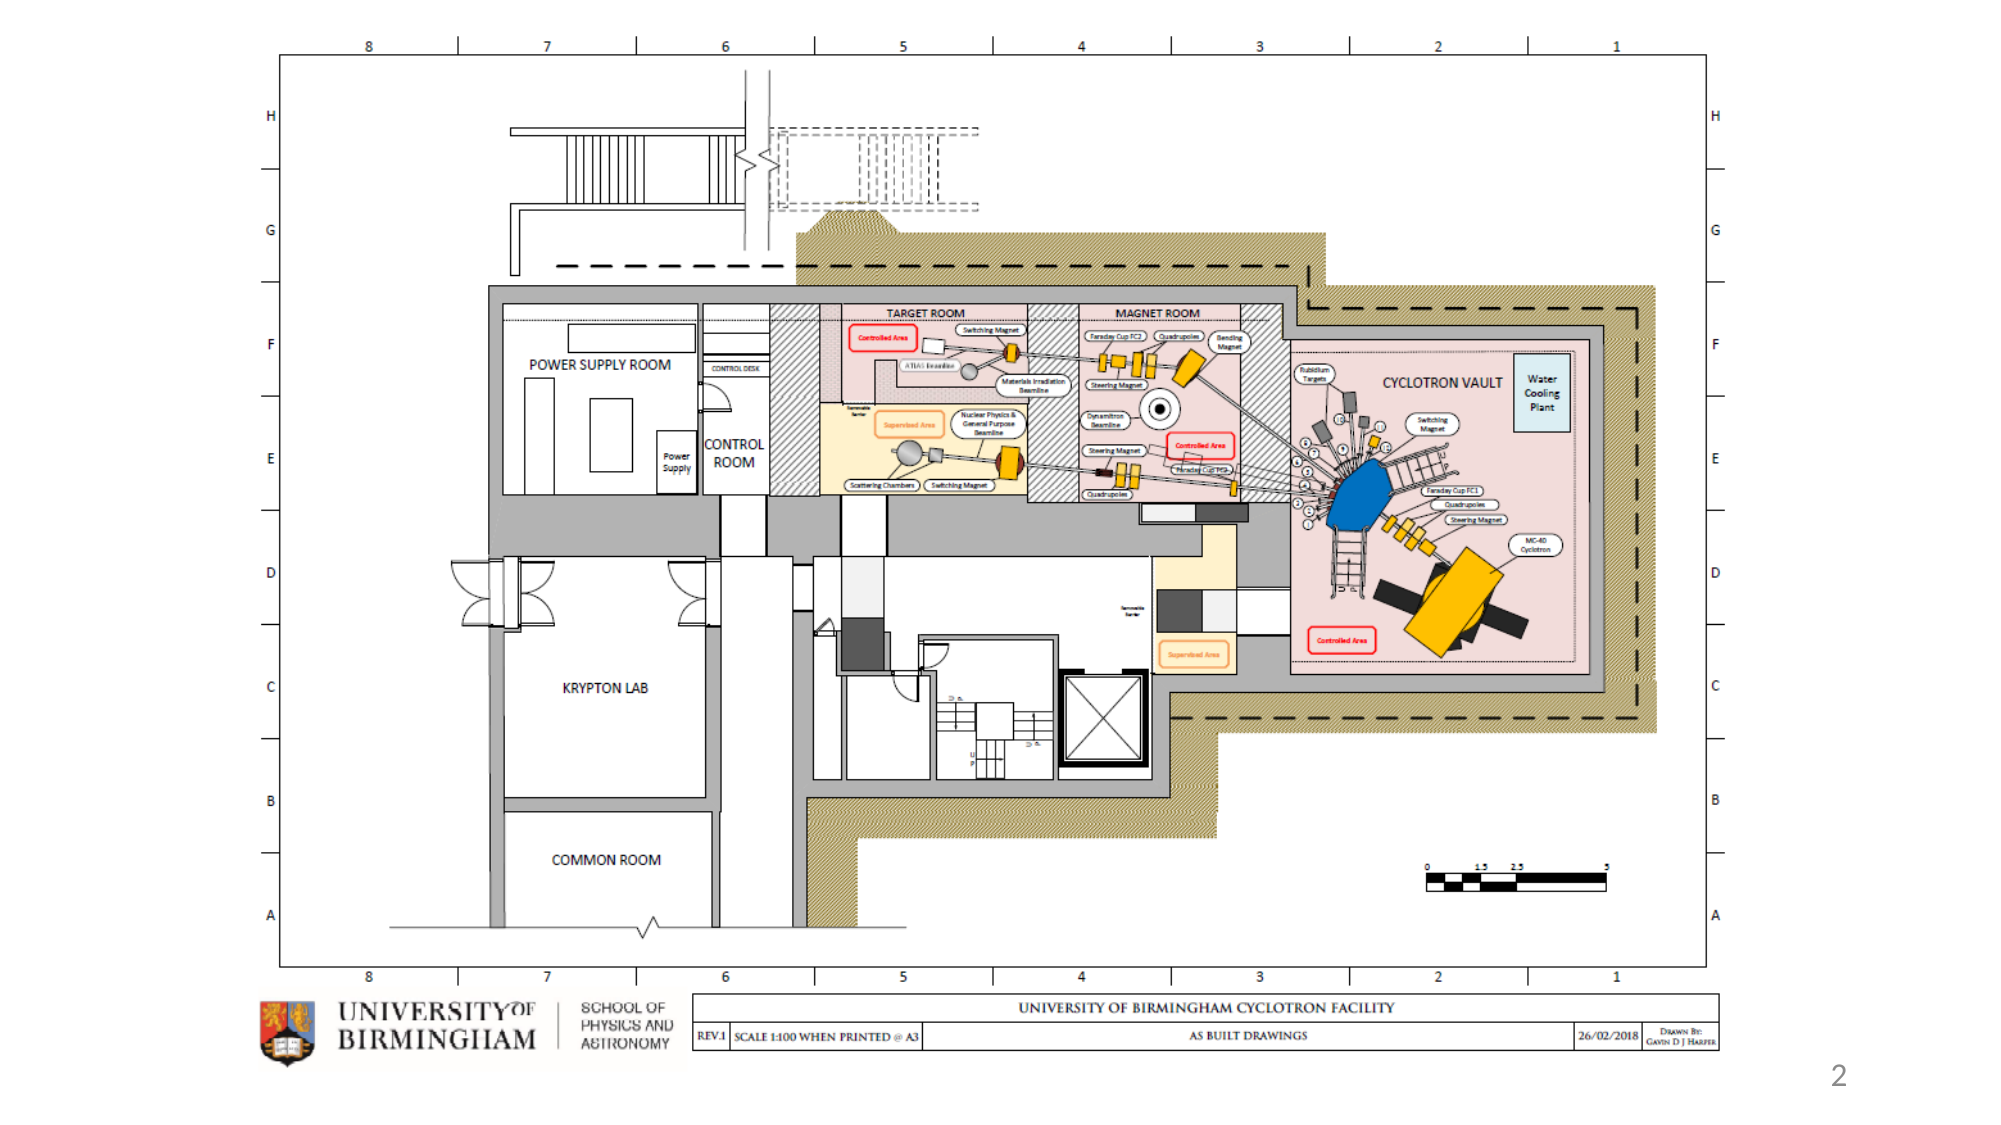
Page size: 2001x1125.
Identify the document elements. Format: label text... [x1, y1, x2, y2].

slide_number 2 [1412, 1042, 1863, 1103]
picture [242, 21, 1734, 1073]
